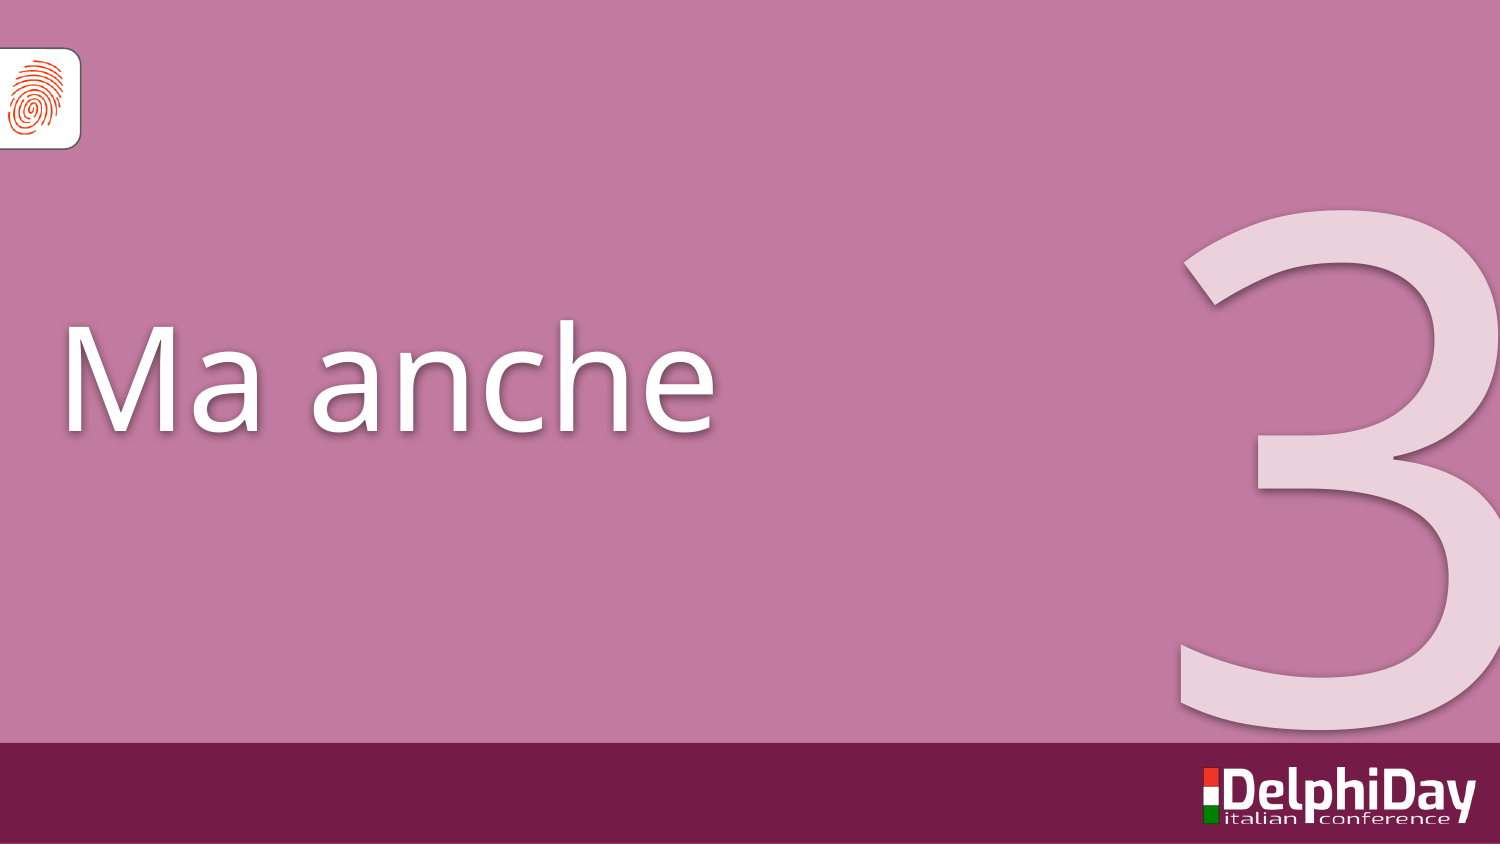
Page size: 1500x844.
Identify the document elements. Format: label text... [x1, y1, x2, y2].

text_box Ma anche [40, 271, 1176, 476]
picture [1203, 767, 1476, 824]
title 3 [1134, 8, 1500, 742]
text_box [0, 742, 1500, 844]
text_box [0, 47, 81, 150]
